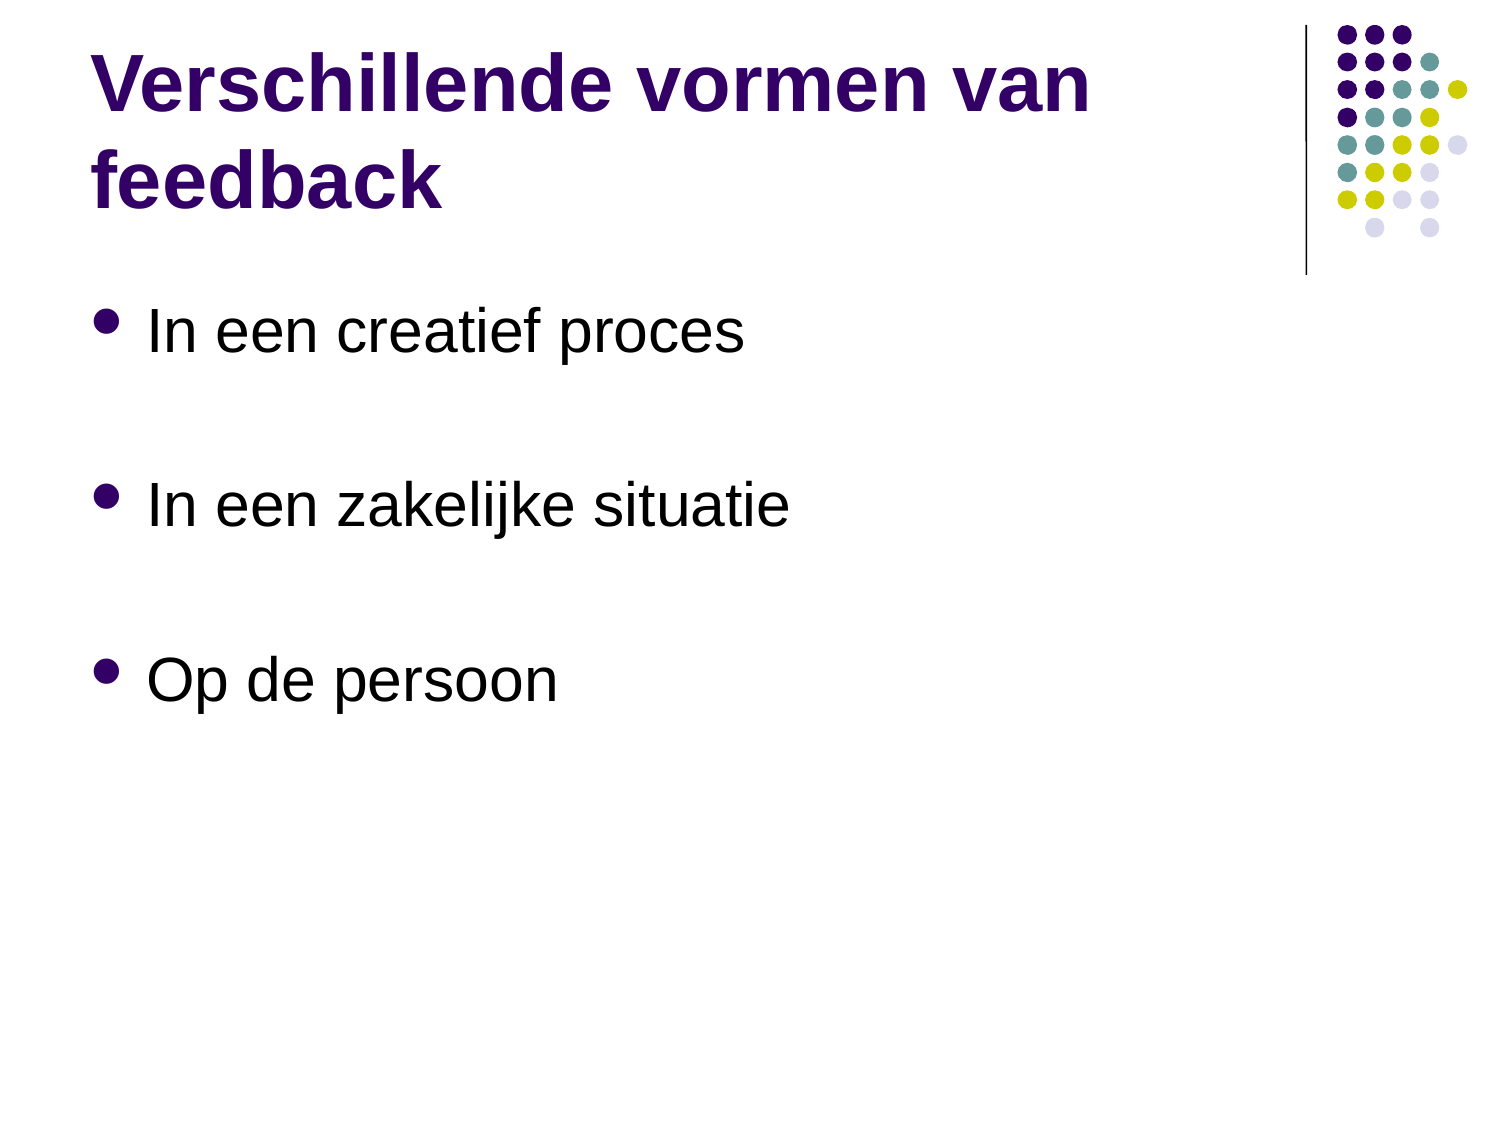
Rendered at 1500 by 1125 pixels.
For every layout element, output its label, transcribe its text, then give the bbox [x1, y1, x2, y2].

list In een creatief proces In een zakelijke situatie Op de persoon [75, 282, 1425, 1006]
title Verschillende vormen van feedback [75, 20, 1313, 233]
